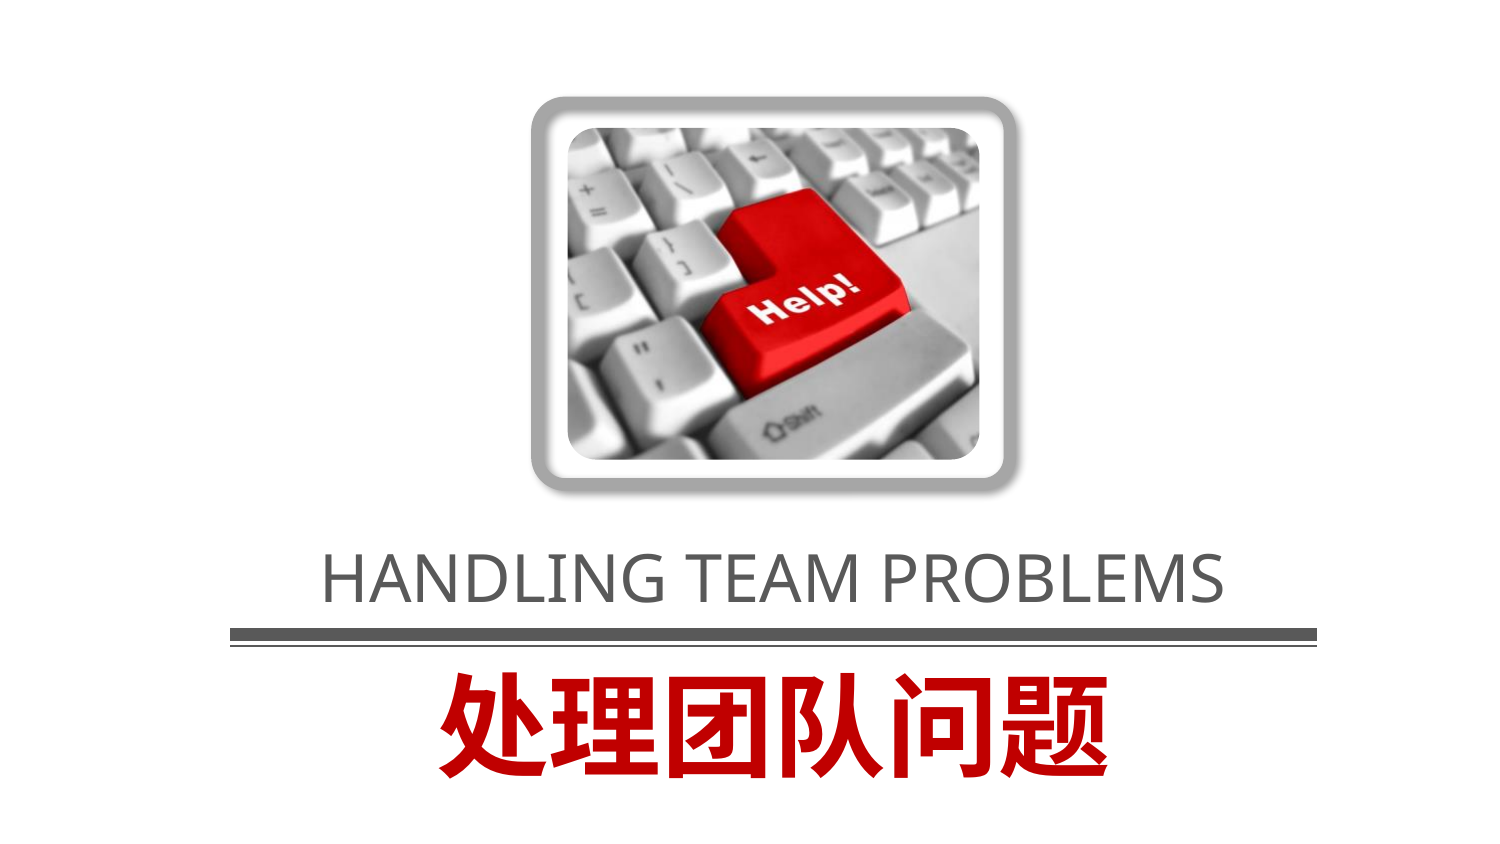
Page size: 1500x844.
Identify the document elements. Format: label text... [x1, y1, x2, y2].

picture [567, 127, 980, 460]
text_box HANDLING TEAM PROBLEMS [147, 528, 1400, 623]
text_box [535, 100, 1012, 487]
text_box 处理团队问题 [371, 654, 1176, 799]
